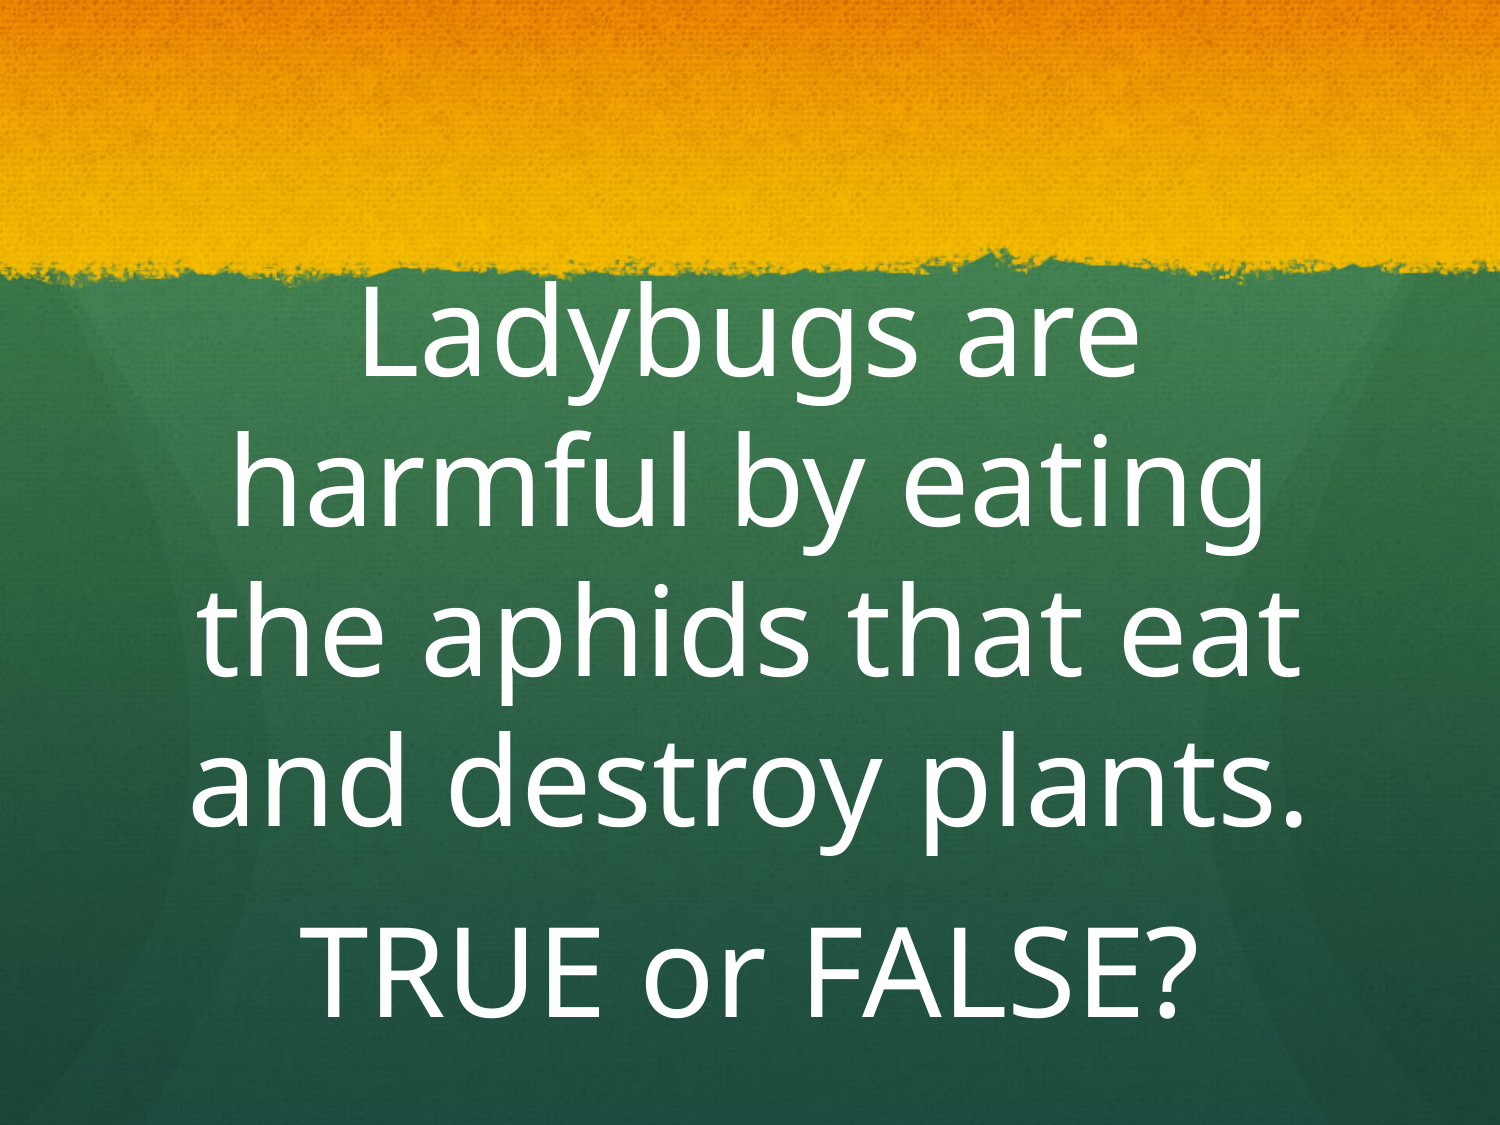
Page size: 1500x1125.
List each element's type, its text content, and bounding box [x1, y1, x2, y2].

list Ladybugs are harmful by eating the aphids that eat and destroy plants. TRUE or FALSE? [125, 243, 1375, 930]
picture [0, 0, 1500, 1125]
